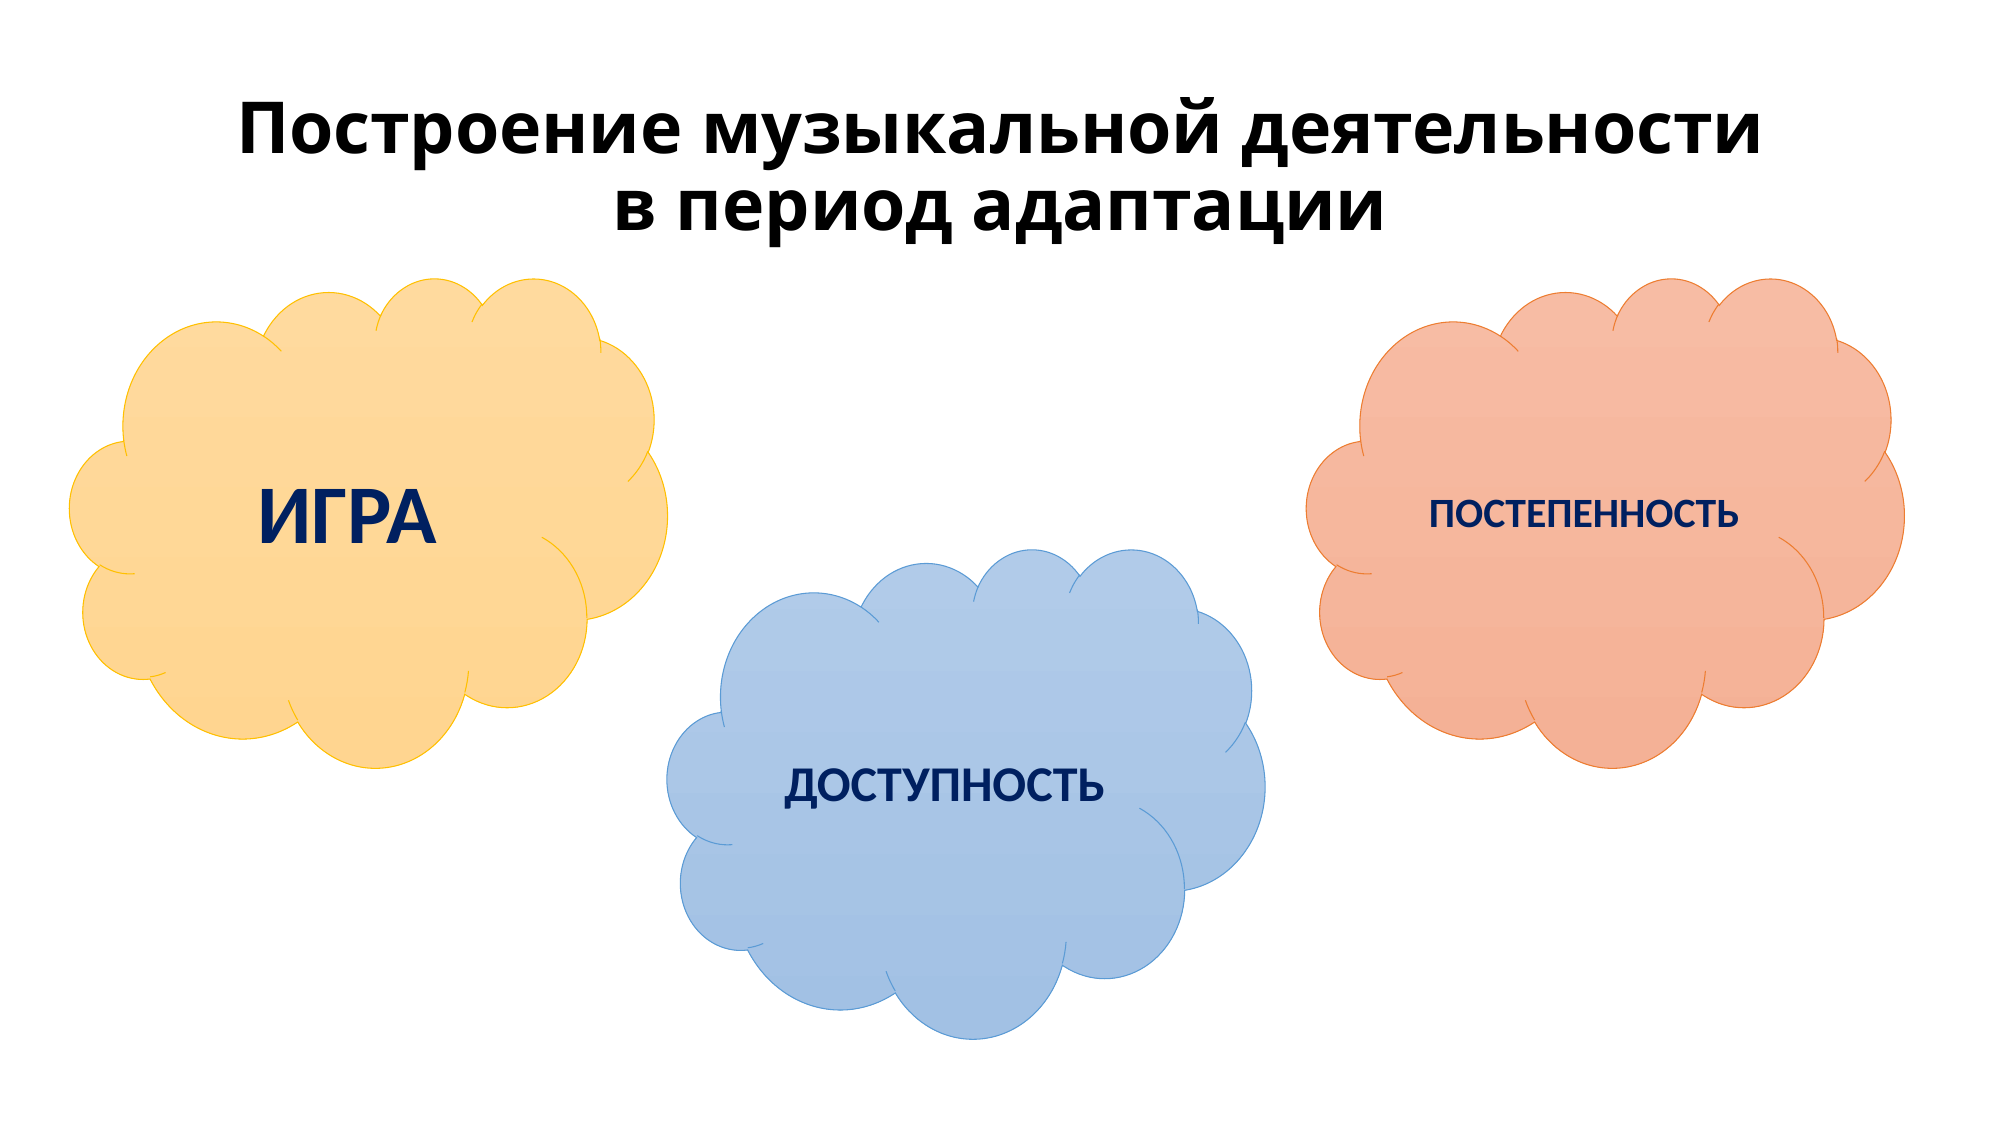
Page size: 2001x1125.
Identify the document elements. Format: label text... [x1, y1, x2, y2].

text_box ПОСТЕПЕННОСТЬ [1305, 278, 1906, 769]
text_box ИГРА [68, 278, 669, 769]
title Построение музыкальной деятельности в период адаптации [137, 59, 1863, 278]
text_box ДОСТУПНОСТЬ [666, 549, 1266, 1040]
